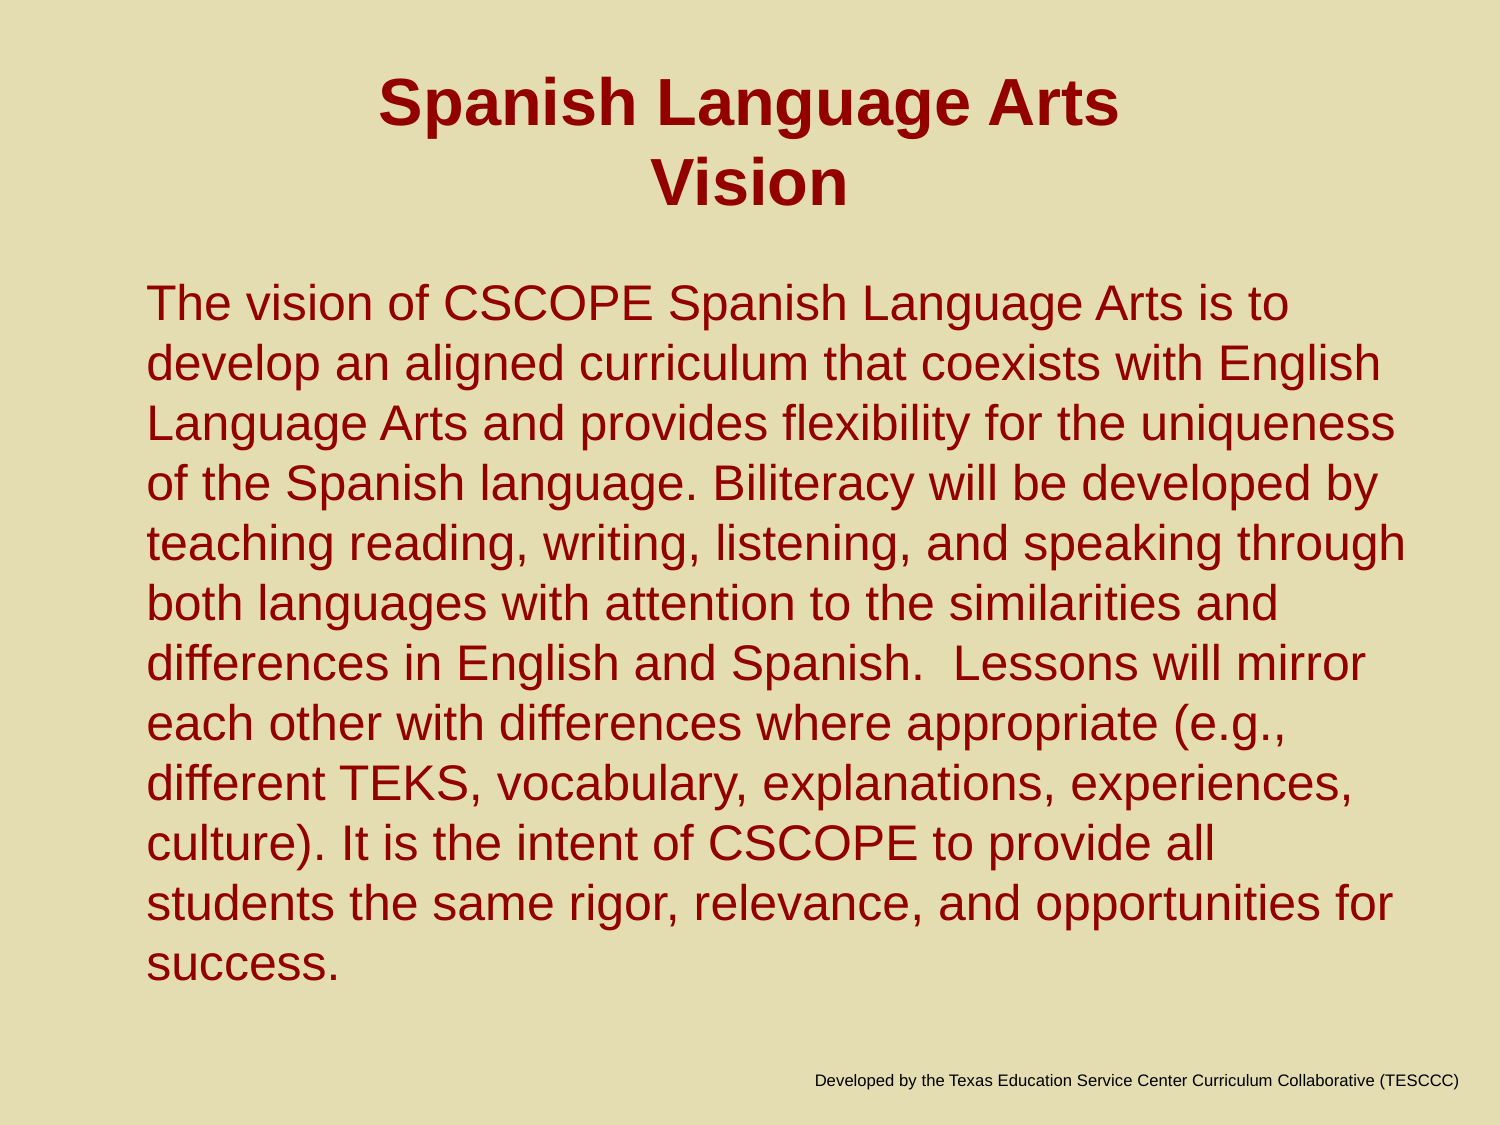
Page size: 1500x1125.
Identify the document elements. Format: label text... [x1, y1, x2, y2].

list The vision of CSCOPE Spanish Language Arts is to develop an aligned curriculum that coexists with English Language Arts and provides flexibility for the uniqueness of the Spanish language. Biliteracy will be developed by teaching reading, writing, listening, and speaking through both languages with attention to the similarities and differences in English and Spanish. Lessons will mirror each other with differences where appropriate (e.g., different TEKS, vocabulary, explanations, experiences, culture). It is the intent of CSCOPE to provide all students the same rigor, relevance, and opportunities for success. [74, 262, 1426, 1006]
title Spanish Language Arts Vision [74, 44, 1426, 233]
